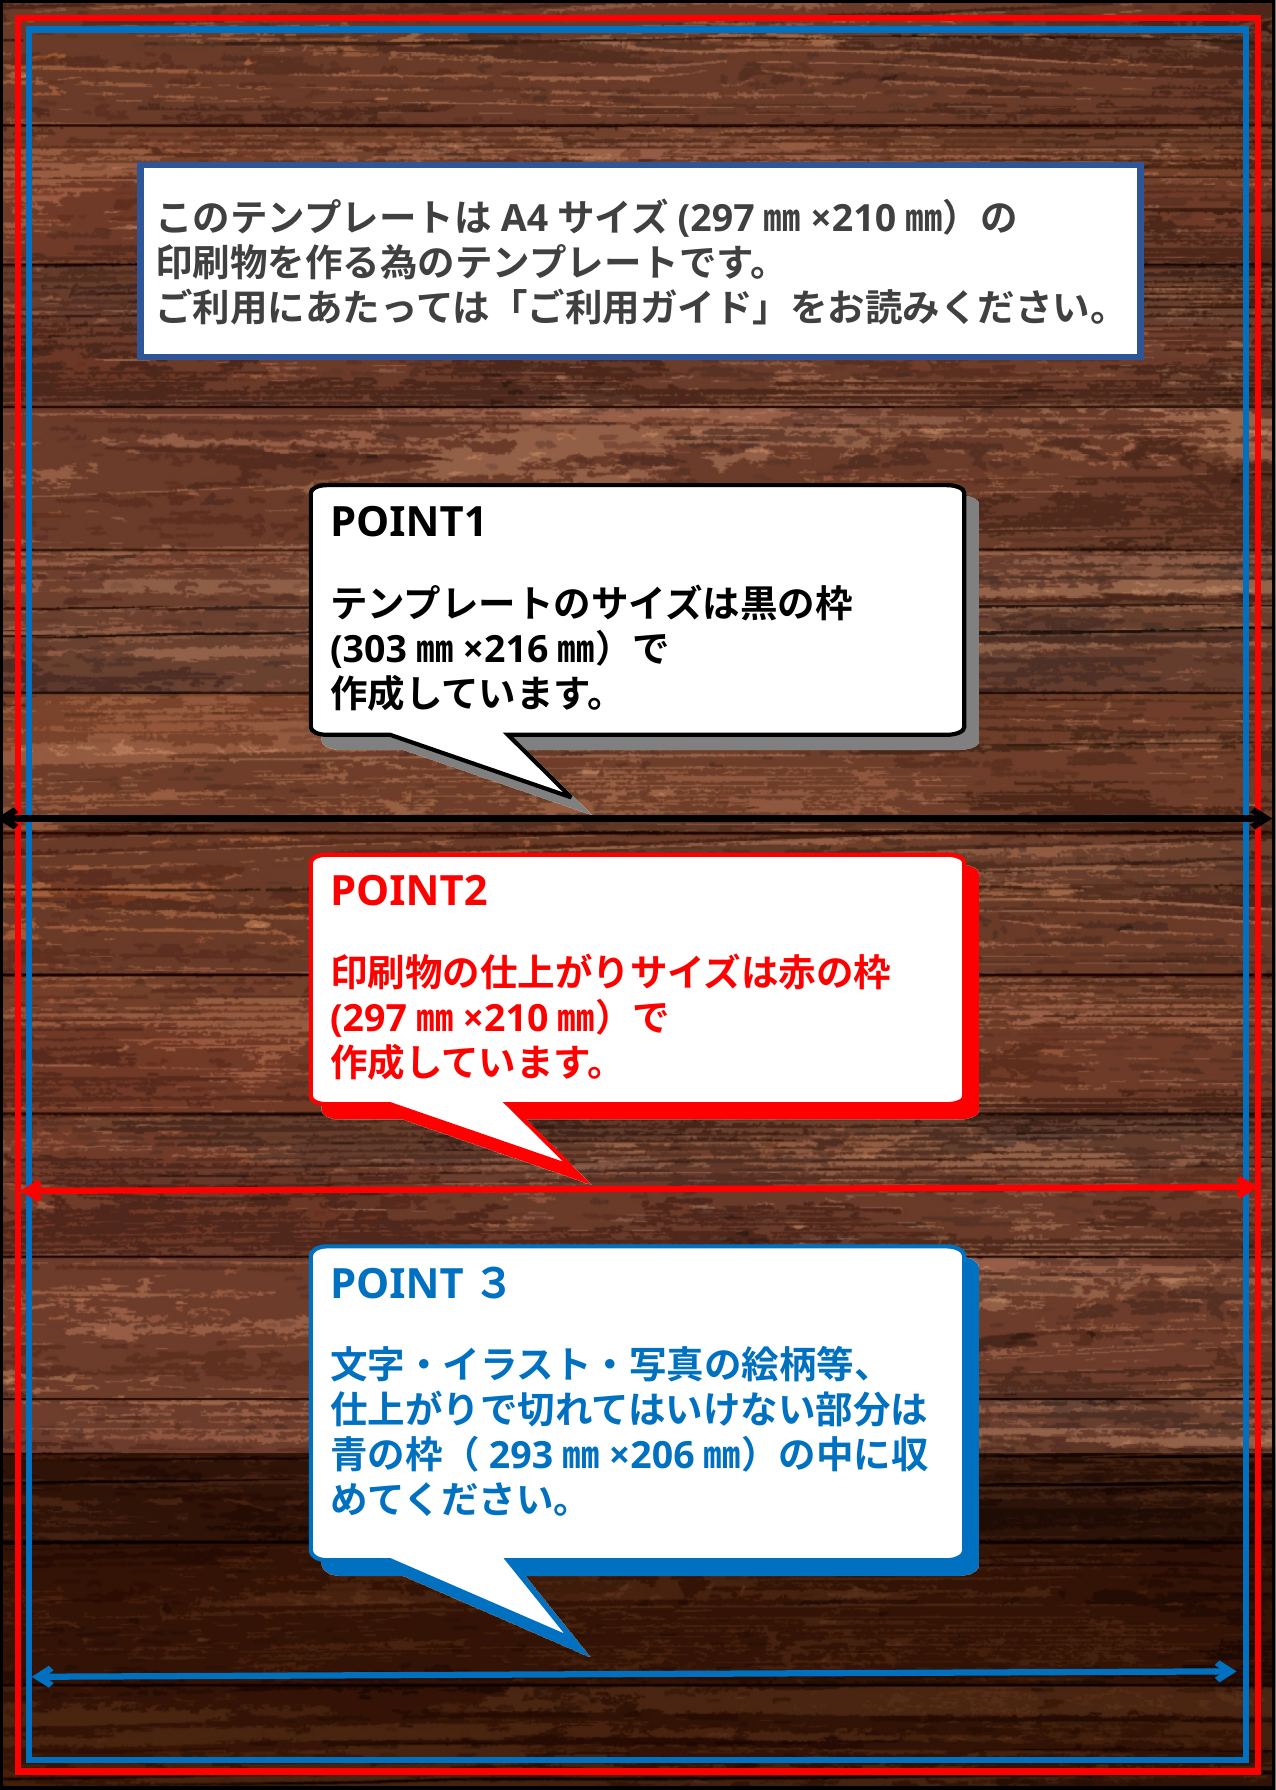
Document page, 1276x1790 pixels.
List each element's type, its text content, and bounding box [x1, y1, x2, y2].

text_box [20, 1187, 1258, 1191]
text_box [28, 822, 1247, 1187]
text_box [0, 0, 1276, 1790]
text_box [17, 17, 1259, 815]
text_box POINT1 テンプレートのサイズは黒の枠 (303㎜×216㎜）で 作成しています。 [310, 485, 965, 798]
text_box POINT2 印刷物の仕上がりサイズは赤の枠(297㎜×210㎜）で 作成しています。 [310, 854, 965, 1167]
text_box [28, 1191, 1247, 1761]
text_box [28, 28, 1247, 815]
text_box [17, 822, 1259, 1773]
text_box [31, 1671, 1237, 1677]
text_box POINT３ 文字・イラスト・写真の絵柄等、 仕上がりで切れてはいけない部分は 青の枠（293㎜×206㎜）の中に収めてください。 [310, 1246, 965, 1639]
text_box このテンプレートはA4サイズ(297㎜×210㎜）の 印刷物を作る為のテンプレートです。 ご利用にあたっては「ご利用ガイド」をお読みください。 [140, 164, 1142, 358]
